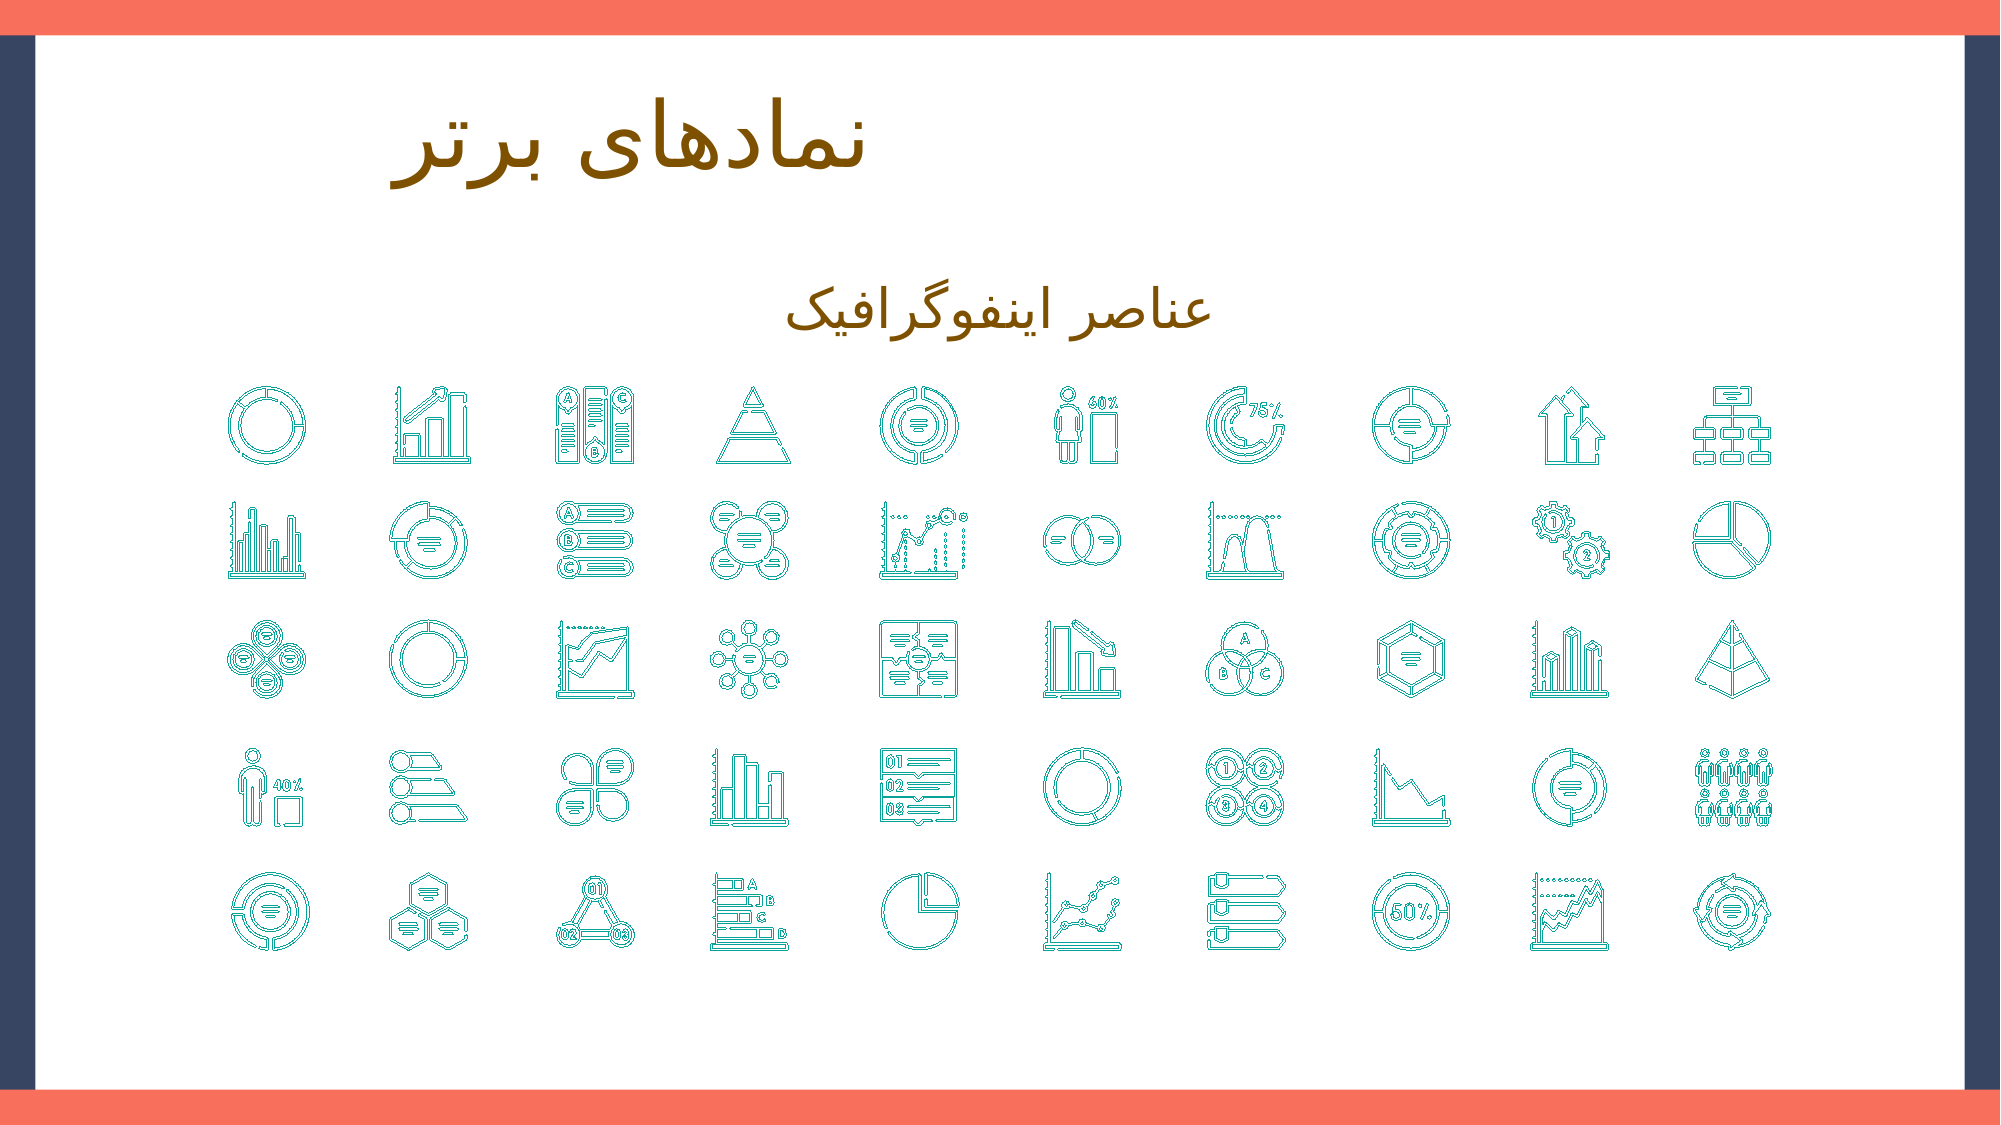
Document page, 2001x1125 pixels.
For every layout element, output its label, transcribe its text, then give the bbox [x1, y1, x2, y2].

text_box [1695, 620, 1770, 699]
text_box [1043, 619, 1122, 699]
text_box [1377, 620, 1445, 698]
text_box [1205, 748, 1284, 826]
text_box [1043, 872, 1122, 951]
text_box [556, 500, 634, 579]
text_box [1563, 792, 1577, 796]
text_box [555, 386, 634, 464]
text_box [1538, 386, 1605, 465]
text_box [1206, 501, 1285, 580]
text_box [881, 872, 960, 950]
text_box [1206, 386, 1285, 464]
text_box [556, 875, 635, 948]
text_box [1558, 781, 1582, 785]
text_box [389, 501, 471, 579]
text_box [227, 620, 306, 699]
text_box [1043, 515, 1122, 566]
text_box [1207, 872, 1286, 950]
text_box [959, 512, 968, 522]
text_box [556, 620, 635, 699]
text_box [1530, 620, 1609, 698]
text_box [1054, 386, 1118, 465]
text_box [238, 748, 303, 827]
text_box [1205, 621, 1284, 696]
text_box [1372, 501, 1451, 579]
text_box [393, 386, 472, 465]
text_box [389, 619, 468, 698]
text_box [389, 872, 468, 951]
text_box [879, 501, 958, 580]
text_box [891, 507, 956, 563]
text_box [710, 748, 789, 827]
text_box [710, 872, 789, 951]
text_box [1372, 872, 1452, 951]
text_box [879, 386, 959, 465]
text_box عناصر اینفوگرافیک [229, 253, 1771, 359]
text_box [880, 748, 957, 826]
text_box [1372, 748, 1451, 827]
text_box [715, 386, 791, 464]
text_box [1532, 748, 1607, 827]
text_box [1532, 501, 1611, 579]
text_box [228, 386, 306, 465]
text_box [228, 501, 306, 579]
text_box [1695, 748, 1773, 826]
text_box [879, 620, 958, 698]
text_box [709, 501, 790, 580]
text_box [1043, 747, 1122, 826]
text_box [1693, 873, 1771, 951]
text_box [1693, 386, 1771, 465]
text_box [1692, 501, 1771, 579]
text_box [388, 750, 468, 825]
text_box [1372, 386, 1451, 464]
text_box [231, 872, 310, 951]
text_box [707, 620, 789, 699]
title نمادهای برتر [0, 72, 1267, 167]
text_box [556, 748, 634, 826]
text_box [1530, 872, 1609, 951]
